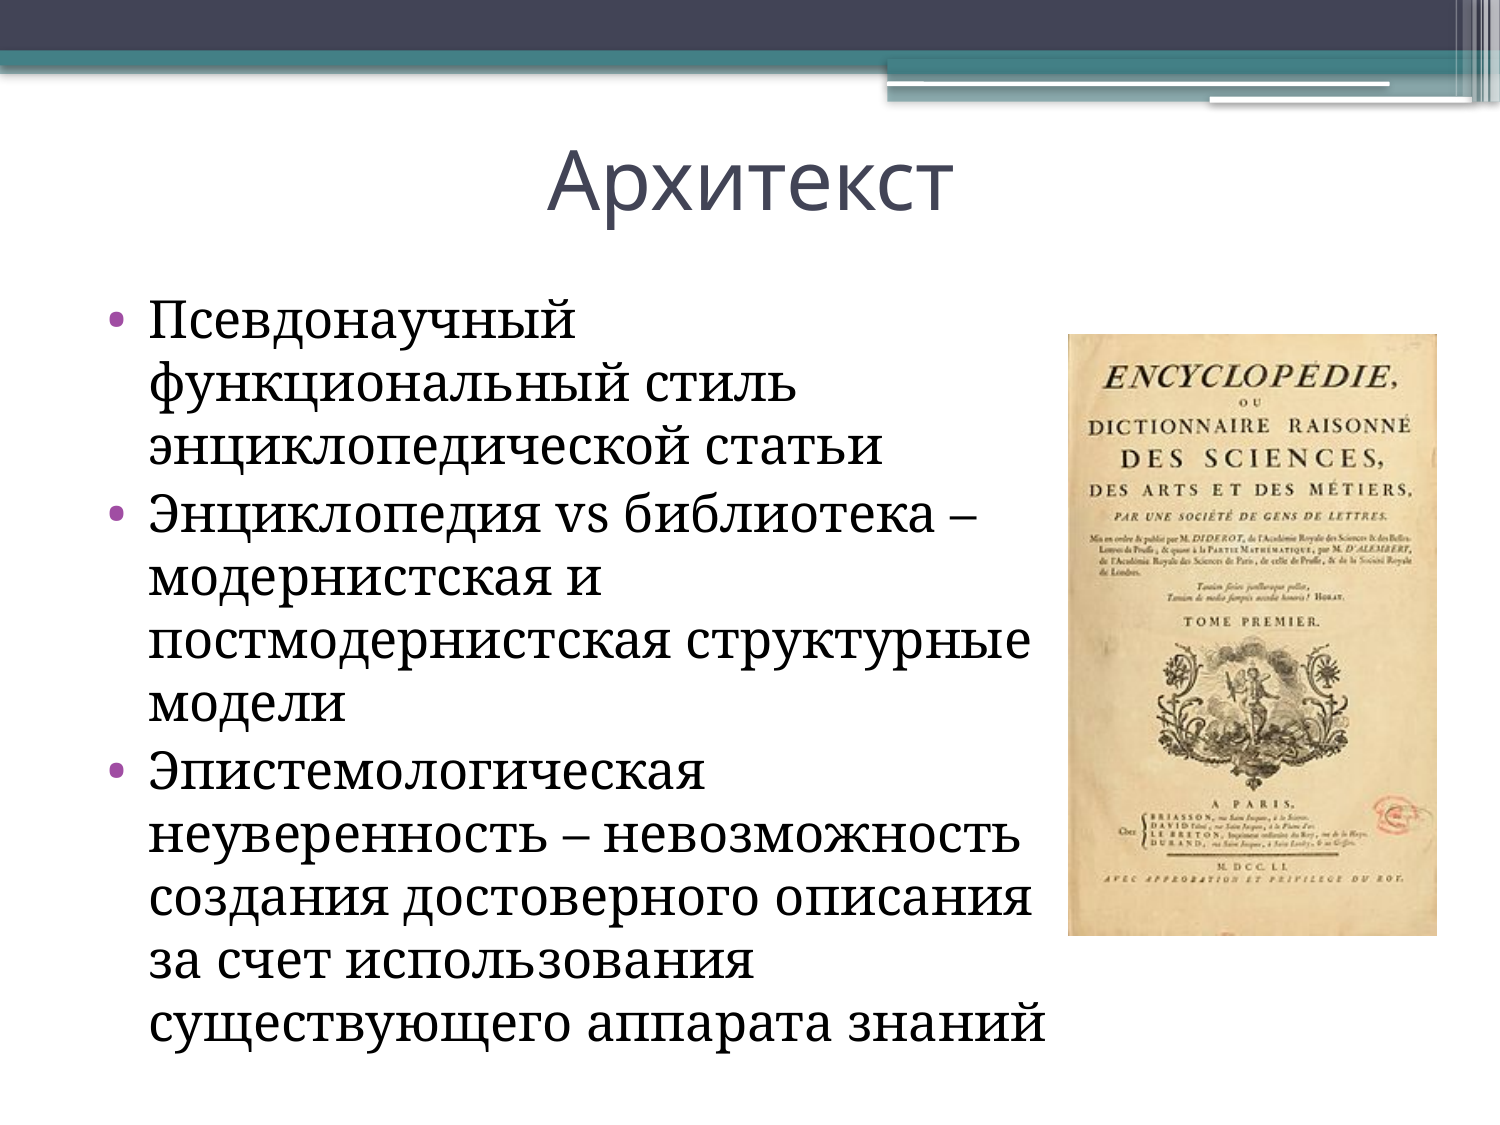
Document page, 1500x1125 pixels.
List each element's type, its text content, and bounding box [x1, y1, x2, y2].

list Псевдонаучный функциональный стиль энциклопедической статьи Энциклопедия vs библиотека – модернистская и постмодернистская структурные модели Эпистемологическая неуверенность – невозможность создания достоверного описания за счет использования существующего аппарата знаний [75, 278, 1069, 1079]
title Архитекст [76, 90, 1427, 265]
picture [1068, 334, 1437, 937]
